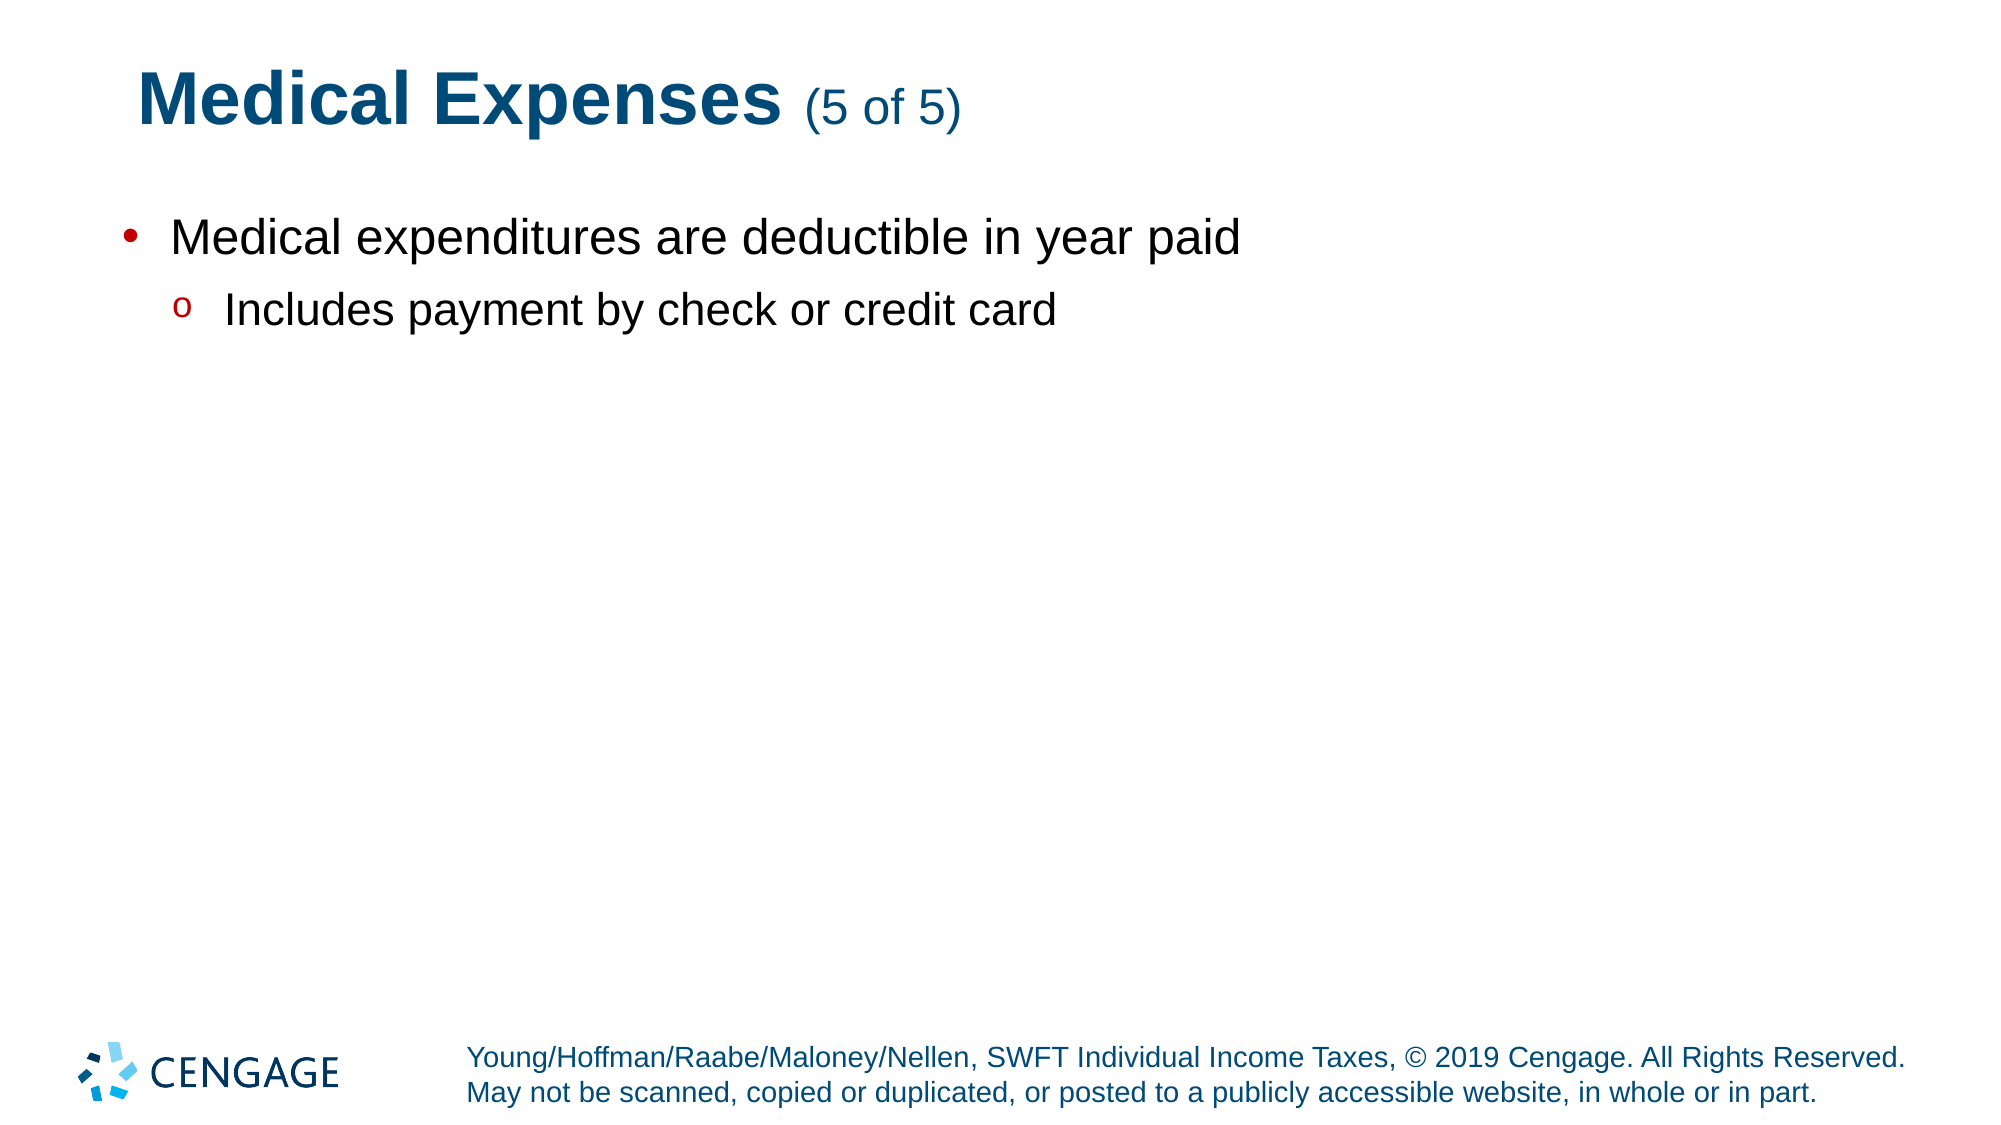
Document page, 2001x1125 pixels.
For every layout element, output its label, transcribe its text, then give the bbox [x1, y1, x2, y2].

list Medical expenditures are deductible in year paid Includes payment by check or credit card [121, 211, 1880, 359]
picture [78, 1042, 338, 1101]
title Medical Expenses (5 of 5) [137, 59, 1863, 171]
